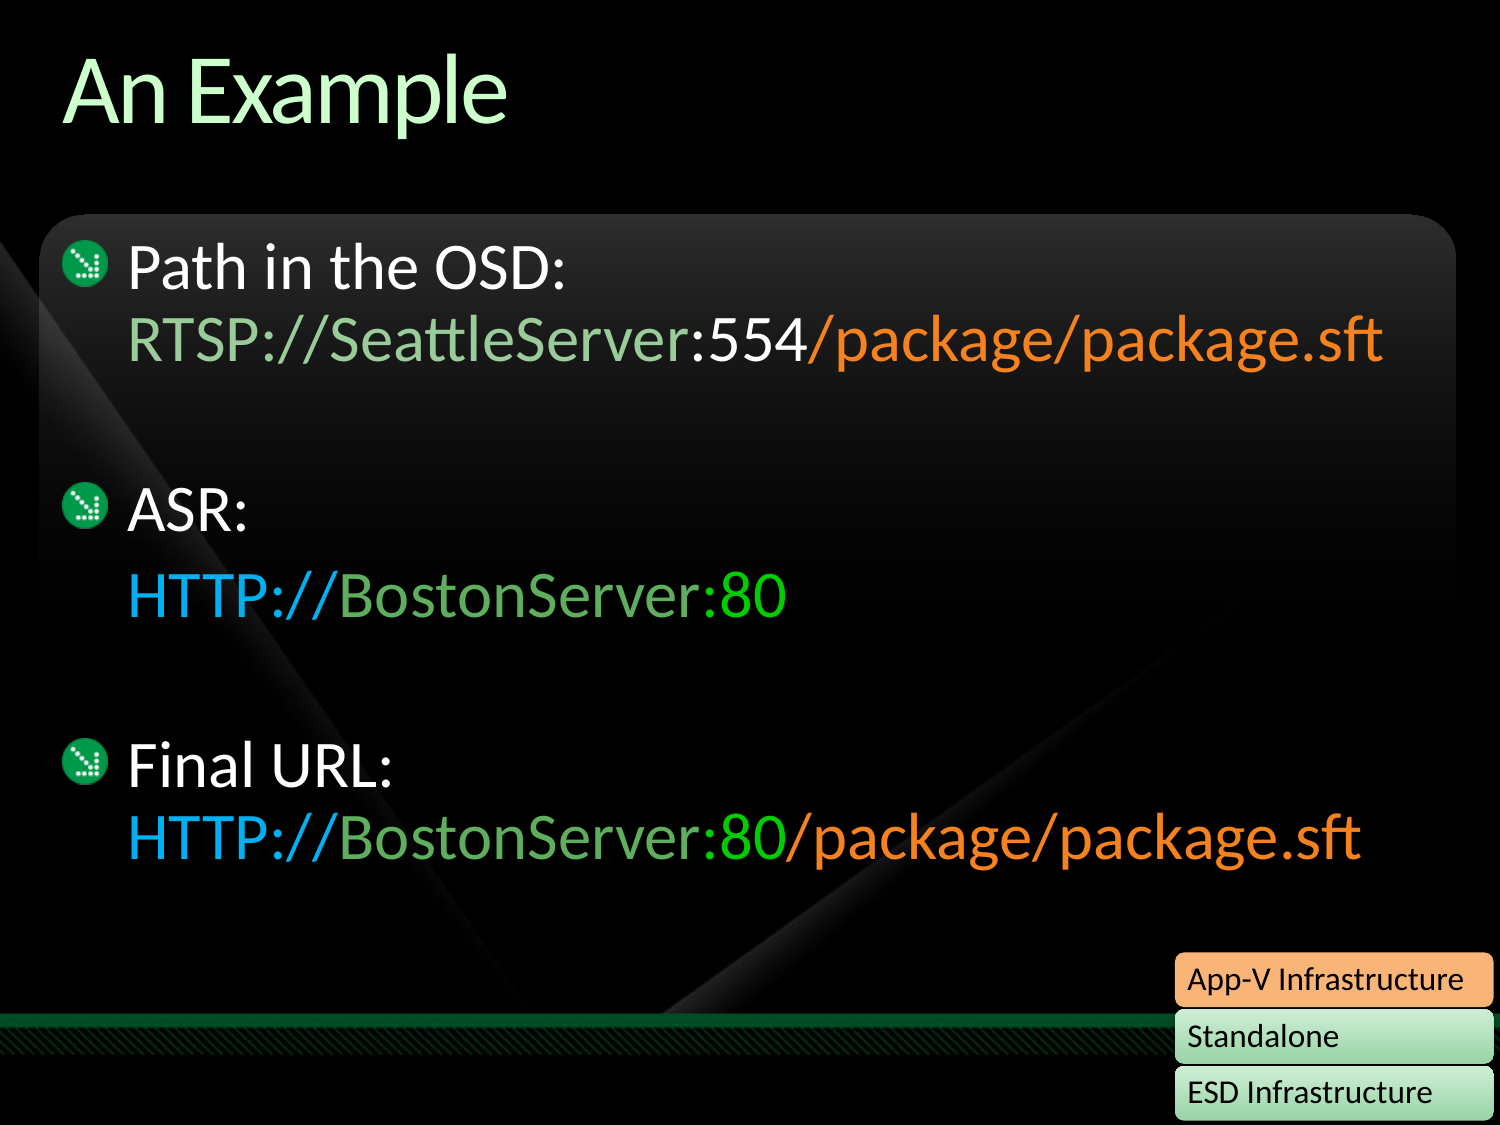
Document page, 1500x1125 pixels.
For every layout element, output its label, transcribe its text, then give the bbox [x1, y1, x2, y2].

title An Example [62, 37, 1438, 147]
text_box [1174, 951, 1494, 1121]
picture [0, 0, 1500, 1125]
list Path in the OSD: RTSP://SeattleServer:554/package/package.sft ASR: HTTP://BostonServer:80 Final URL: HTTP://BostonServer:80/package/package.sft [62, 231, 1438, 980]
text_box [39, 214, 1456, 699]
